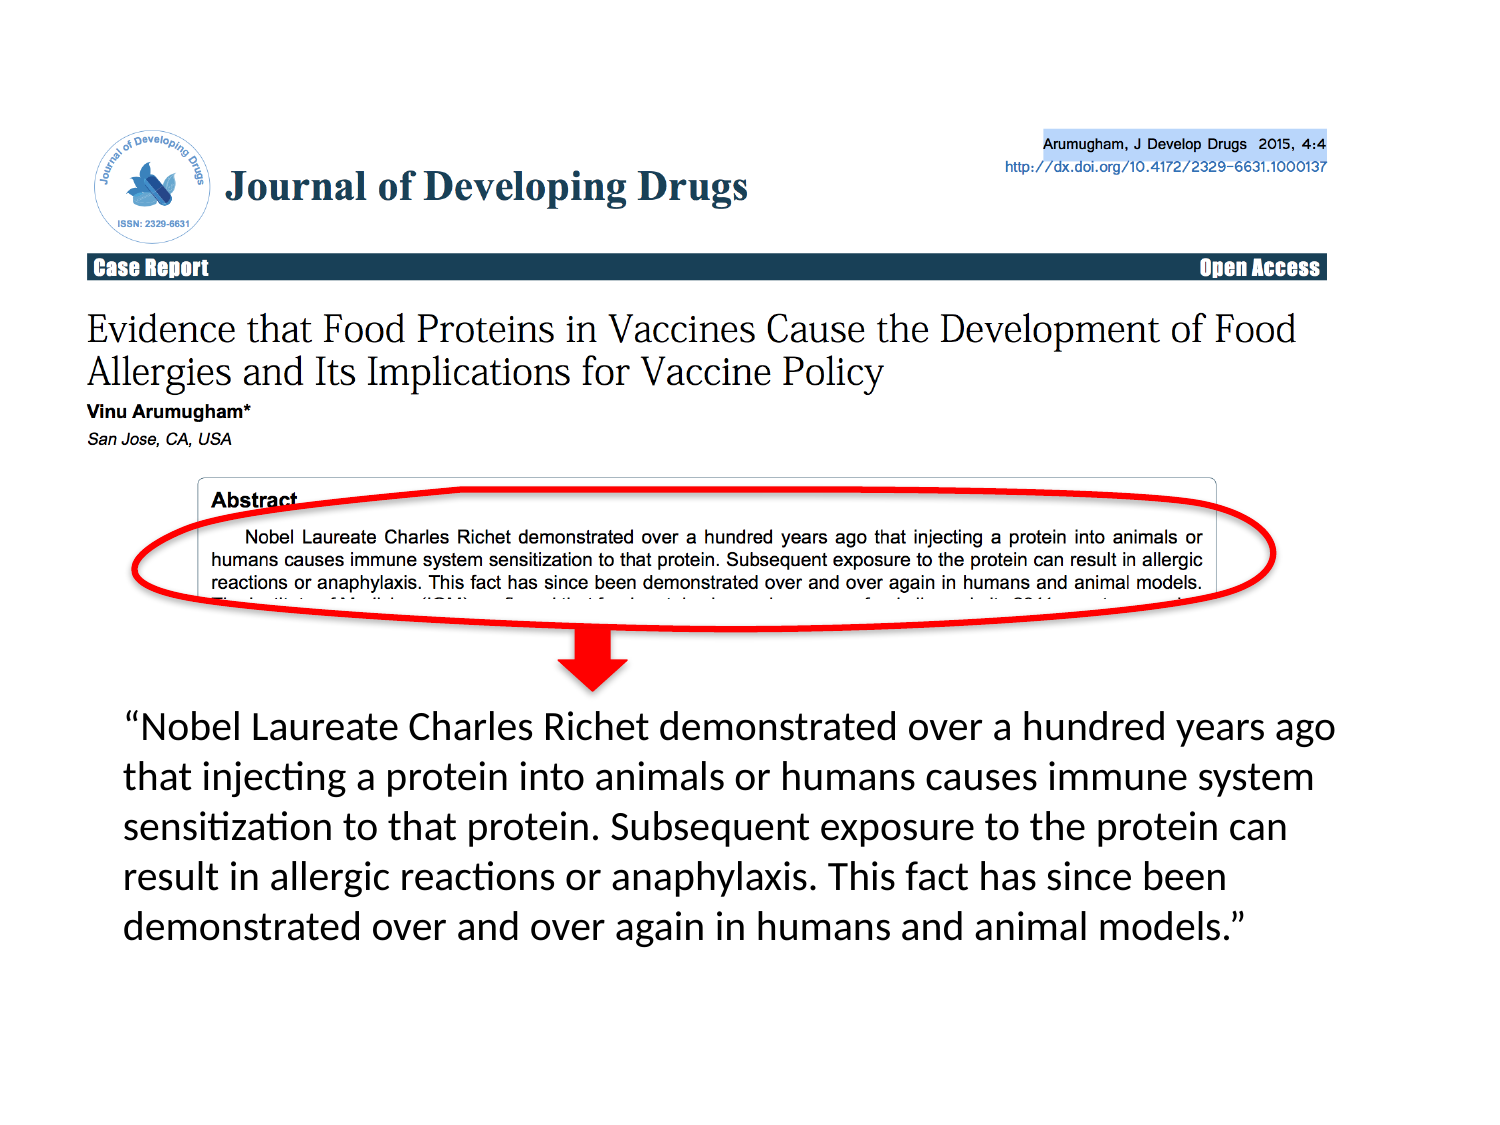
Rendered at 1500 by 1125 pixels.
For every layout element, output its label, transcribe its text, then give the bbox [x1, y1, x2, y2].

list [22, 0, 1374, 692]
text_box “Nobel Laureate Charles Richet demonstrated over a hundred years ago that injecting a protein into animals or humans causes immune system sensitization to that protein. Subsequent exposure to the protein can result in allergic reactions or anaphylaxis. This fact has since been demonstrated over and over again in humans and animal models.” [108, 700, 1373, 956]
